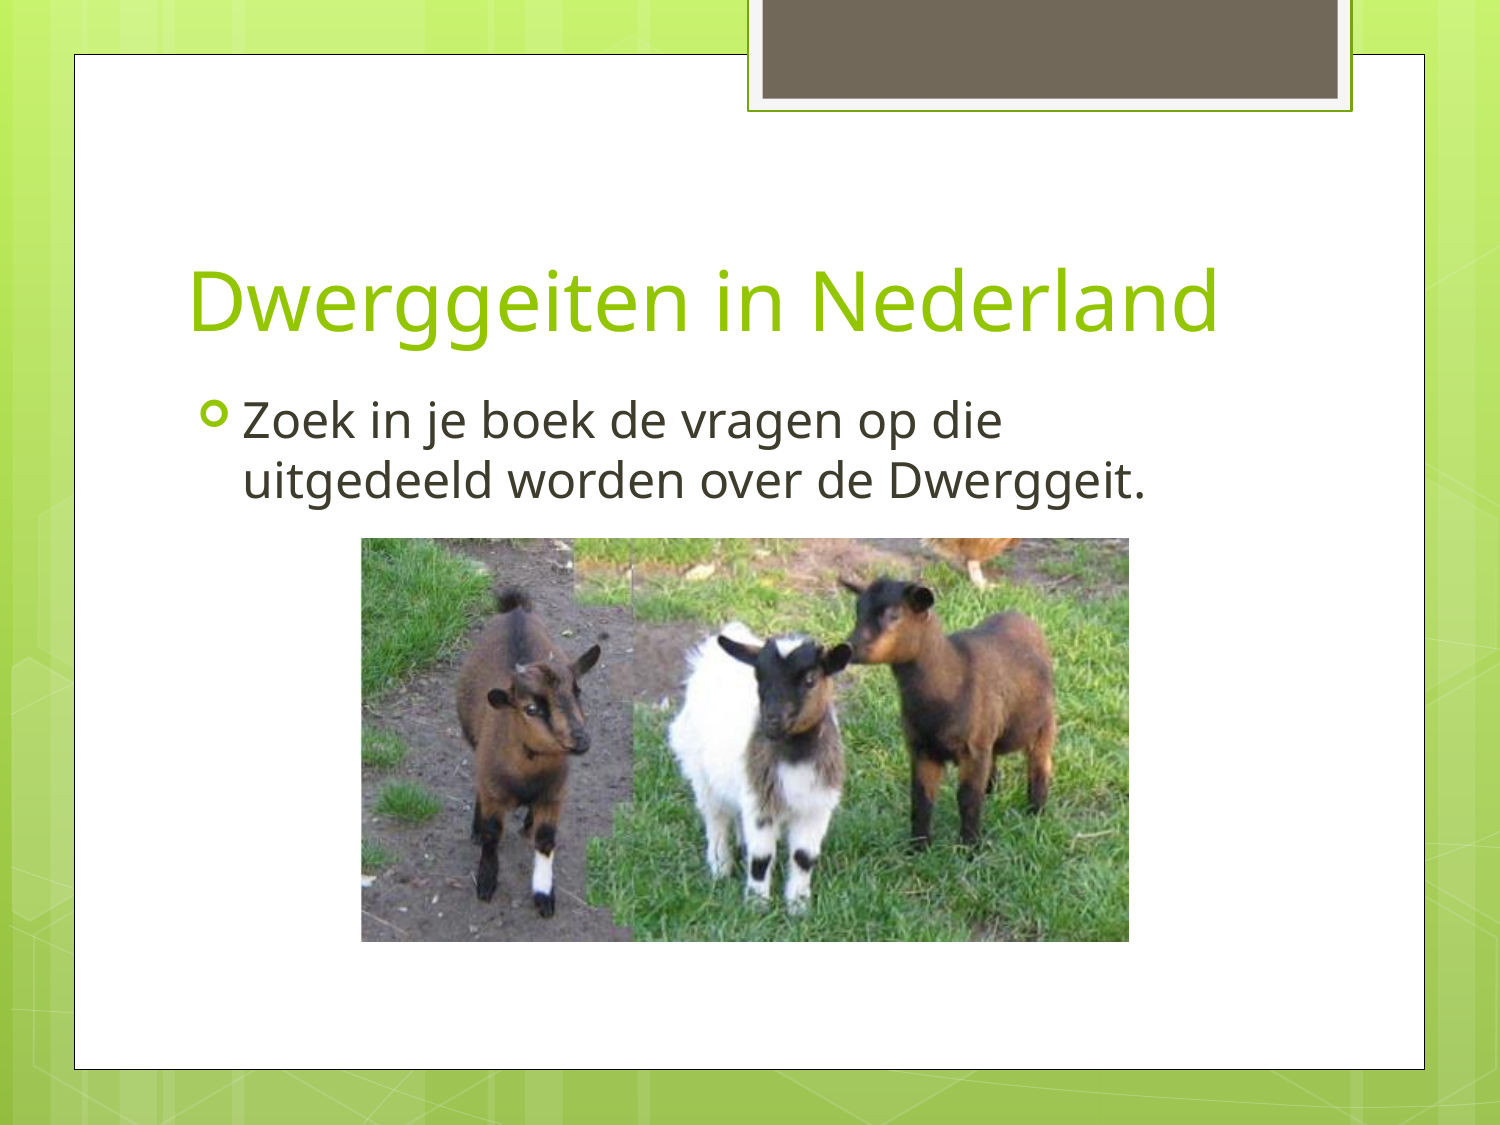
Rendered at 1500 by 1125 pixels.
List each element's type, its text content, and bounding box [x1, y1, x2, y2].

list Zoek in je boek de vragen op die uitgedeeld worden over de Dwerggeit. [171, 381, 1283, 957]
picture [359, 538, 1130, 943]
title Dwerggeiten in Nederland [171, 168, 1324, 357]
